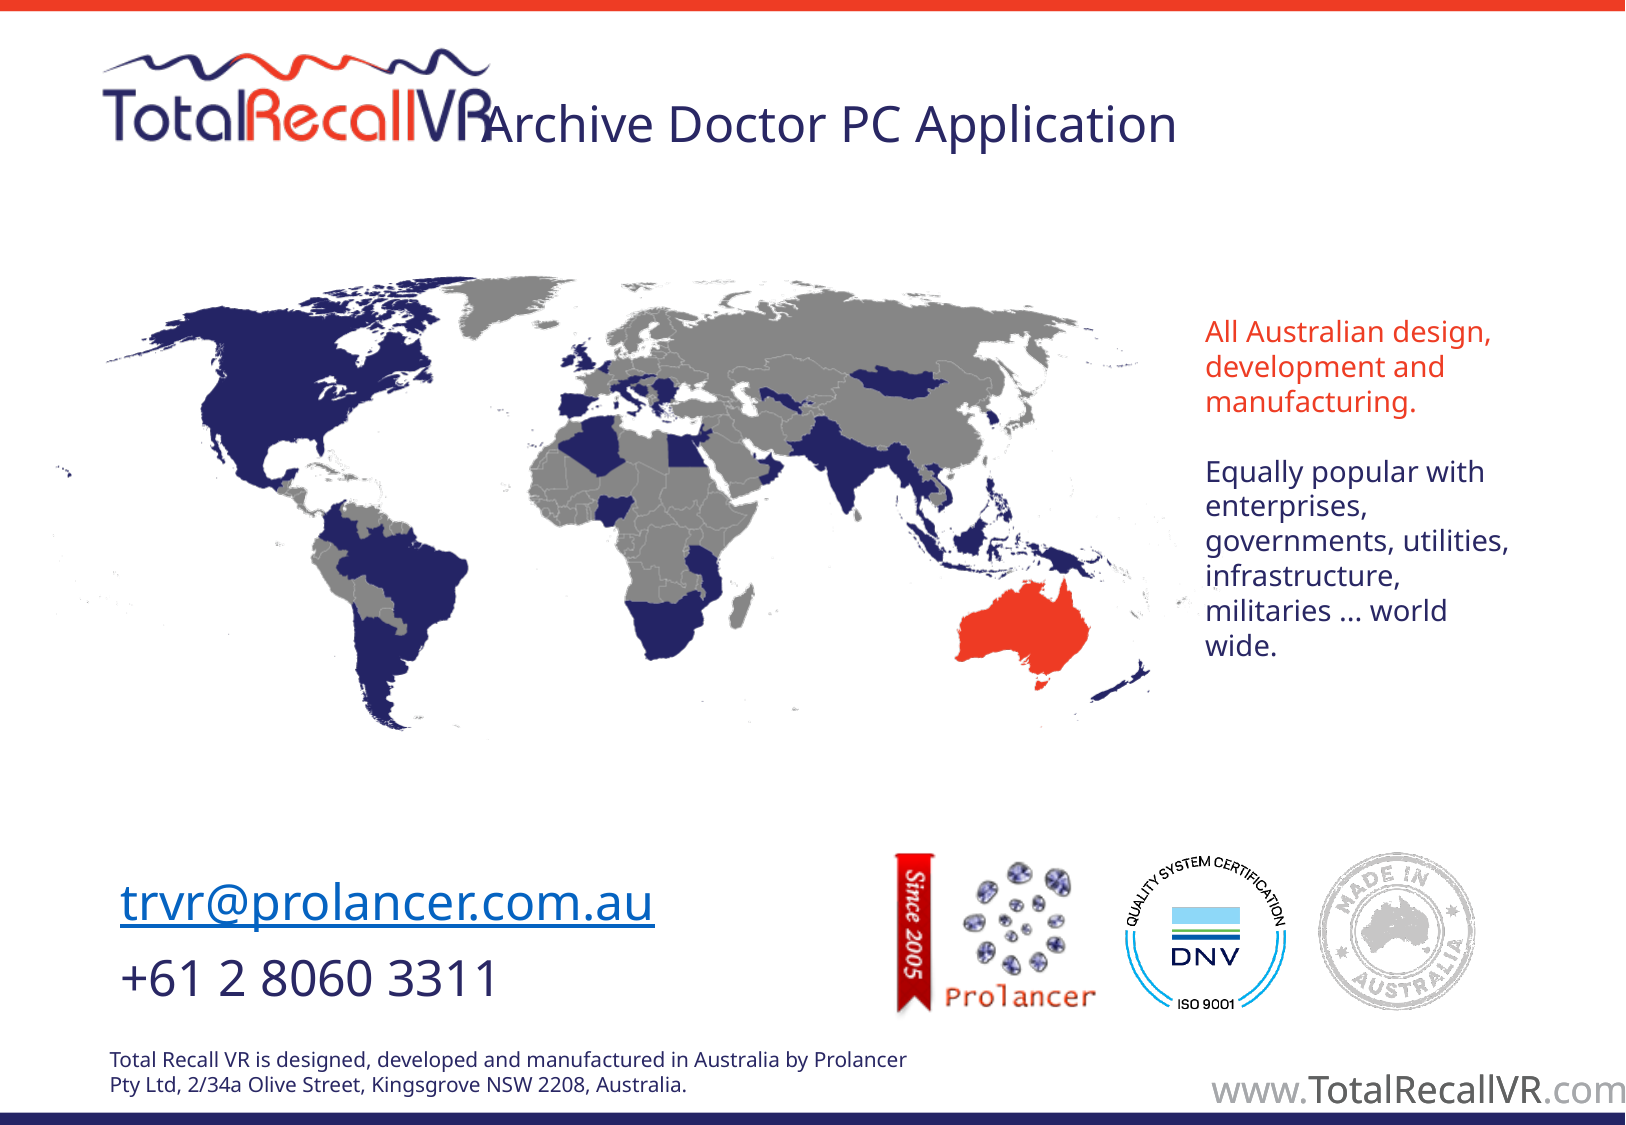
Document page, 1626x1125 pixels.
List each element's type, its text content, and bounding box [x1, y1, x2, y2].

text_box All Australian design, development and manufacturing. Equally popular with enterprises, governments, utilities, infrastructure, militaries ... world wide. [1236, 305, 1525, 670]
picture [71, 34, 525, 162]
picture [879, 835, 1299, 1036]
picture [1316, 850, 1477, 1012]
text_box trvr@prolancer.com.au +61 2 8060 3311 [105, 863, 788, 999]
text_box Total Recall VR is designed, developed and manufactured in Australia by Prolancer Pty Ltd, 2/34a Olive Street, Kingsgrove NSW 2208, Australia. [94, 1038, 928, 1104]
picture [49, 211, 1236, 752]
text_box Archive Doctor PC Application [525, 85, 1194, 160]
